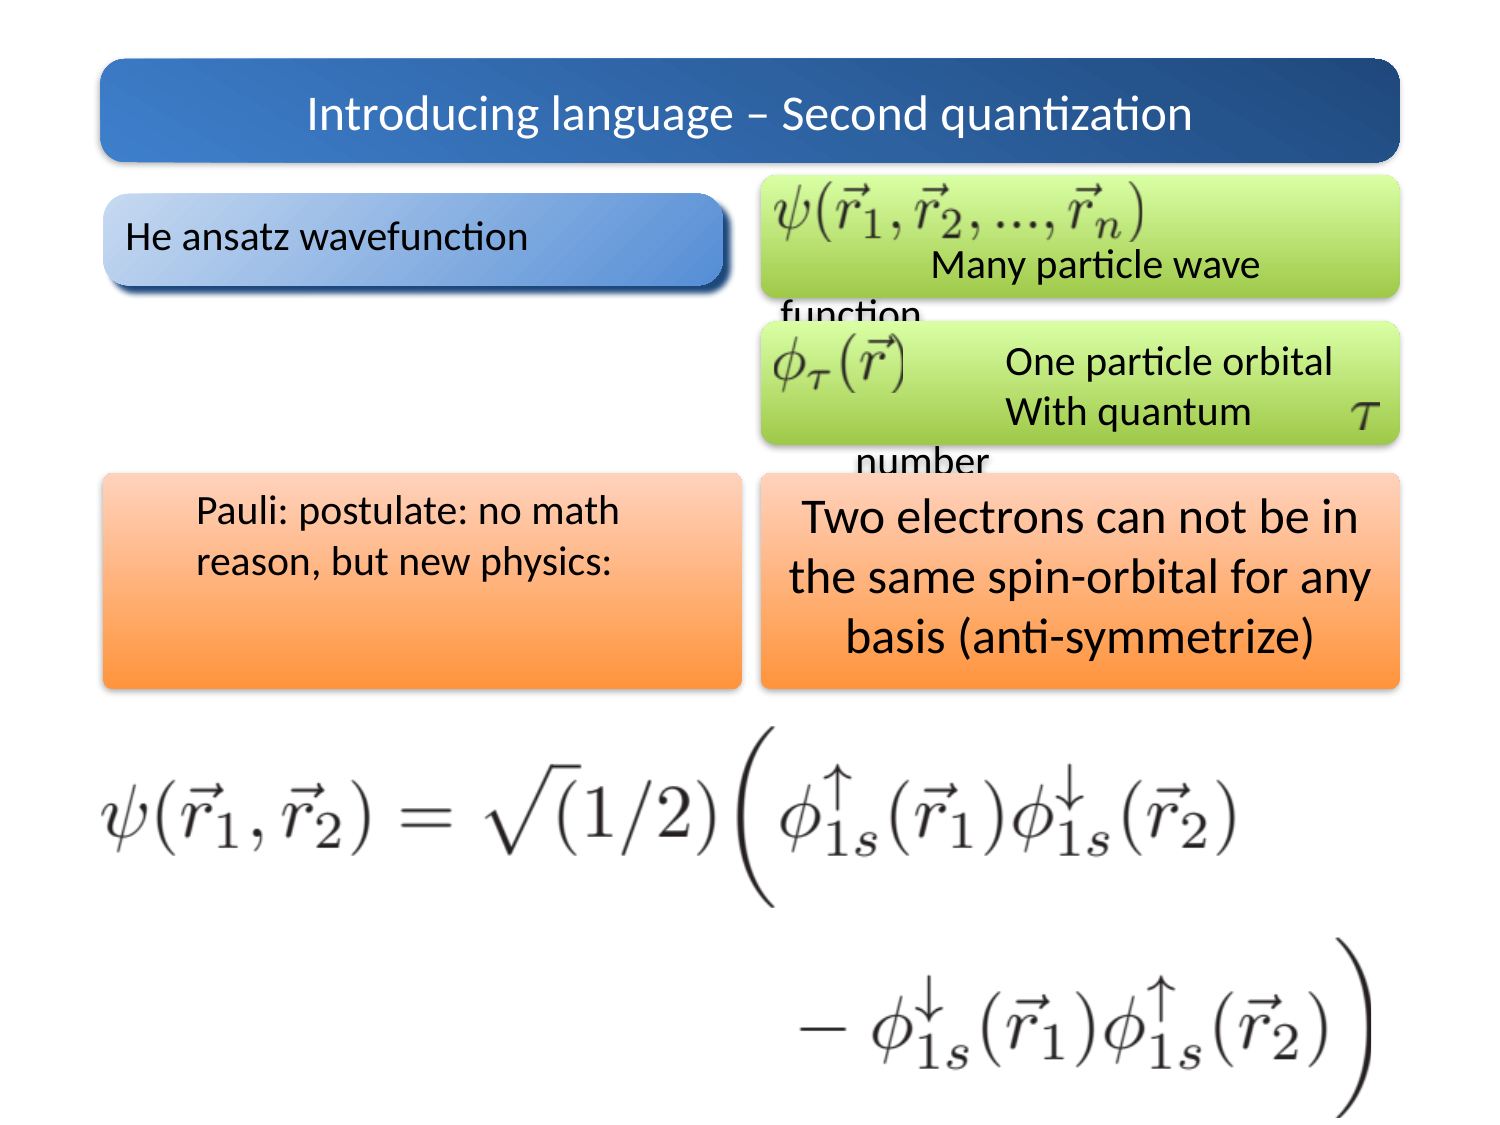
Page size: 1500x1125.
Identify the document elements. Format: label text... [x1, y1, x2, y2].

text_box Pauli: postulate: no math reason, but new physics: [103, 472, 742, 690]
text_box Two electrons can not be in the same spin-orbital for any basis (anti-symmetrize) [760, 472, 1400, 690]
text_box He ansatz wavefunction [102, 192, 724, 287]
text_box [760, 321, 1400, 446]
picture [100, 725, 1372, 1118]
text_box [760, 174, 1400, 299]
text_box Introducing language – Second quantization [99, 58, 1401, 164]
